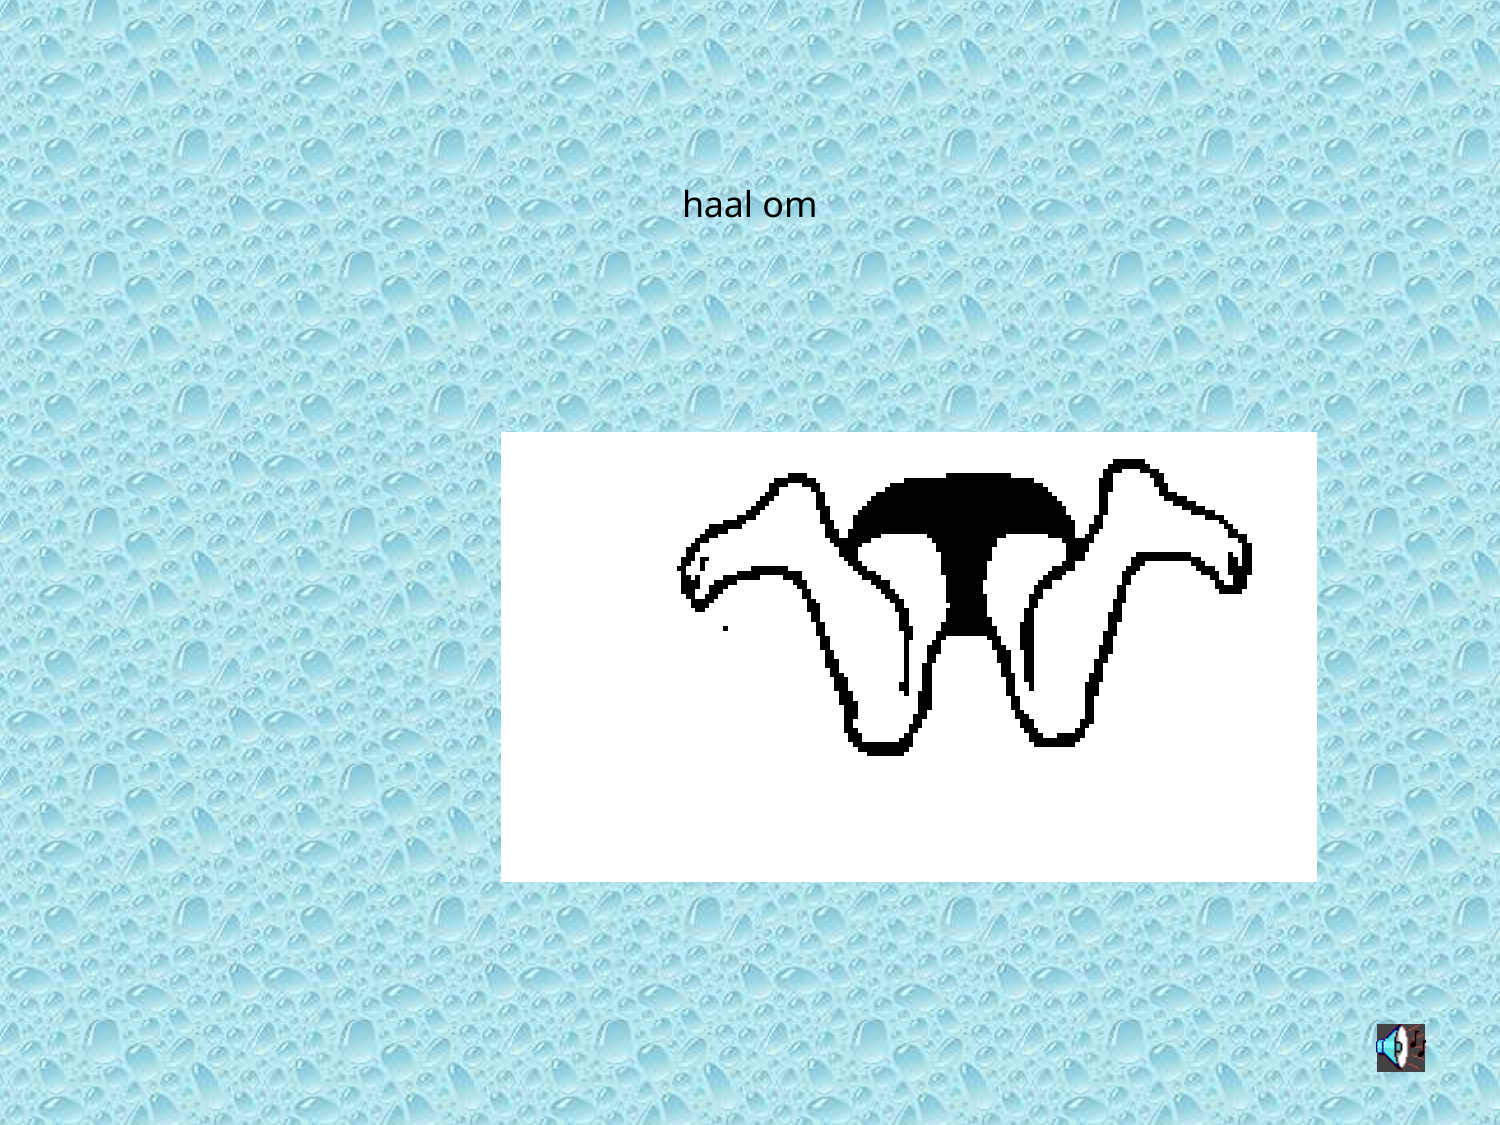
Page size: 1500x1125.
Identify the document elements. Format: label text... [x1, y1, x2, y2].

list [501, 432, 1318, 883]
title haal om [74, 44, 1426, 233]
picture [0, 0, 1500, 1125]
